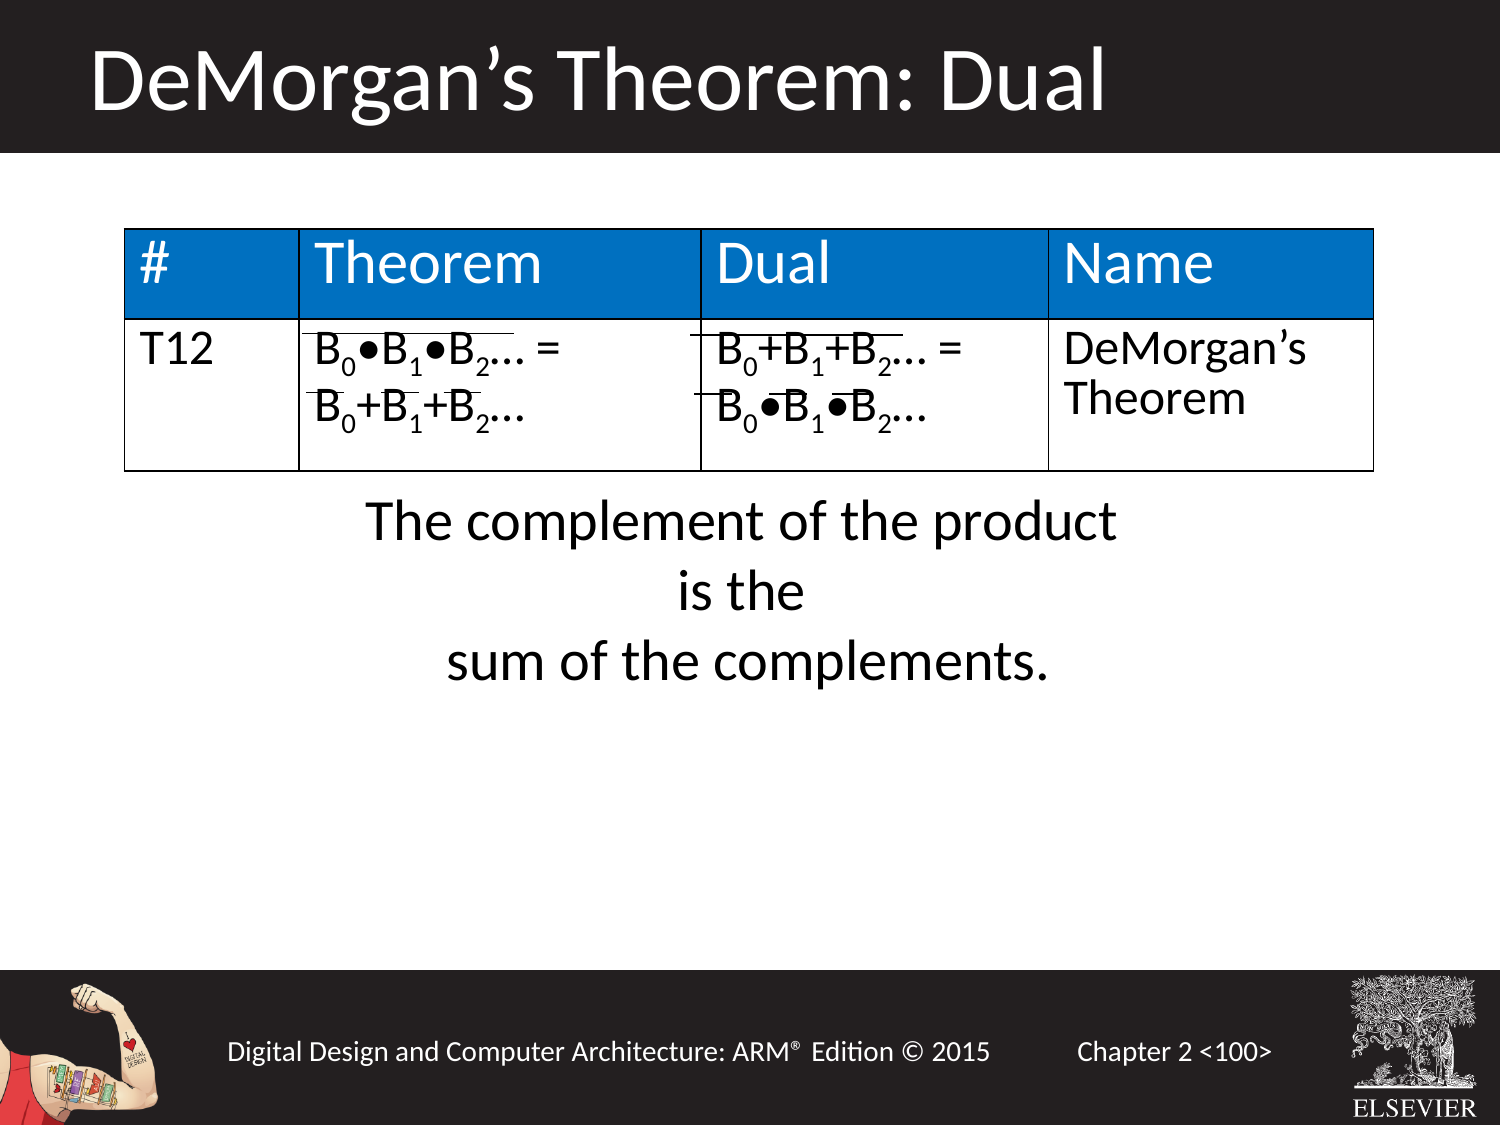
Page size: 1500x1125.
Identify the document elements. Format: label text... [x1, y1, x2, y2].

table_header Name [1049, 230, 1373, 318]
text_box The complement of the product is the sum of the complements. [143, 474, 1354, 725]
table_cell B0+B1+B2… = B0•B1•B2… [702, 320, 1048, 470]
table_header Dual [702, 230, 1048, 318]
table_cell T12 [125, 320, 298, 470]
table_cell B0•B1•B2… = B0+B1+B2… [300, 320, 700, 470]
table_header # [125, 230, 298, 318]
picture [0, 979, 163, 1125]
table_cell DeMorgan’s Theorem [1049, 320, 1373, 470]
table_header Theorem [300, 230, 700, 318]
text_box DeMorgan’s Theorem: Dual [75, 11, 1375, 136]
picture [1350, 974, 1477, 1117]
